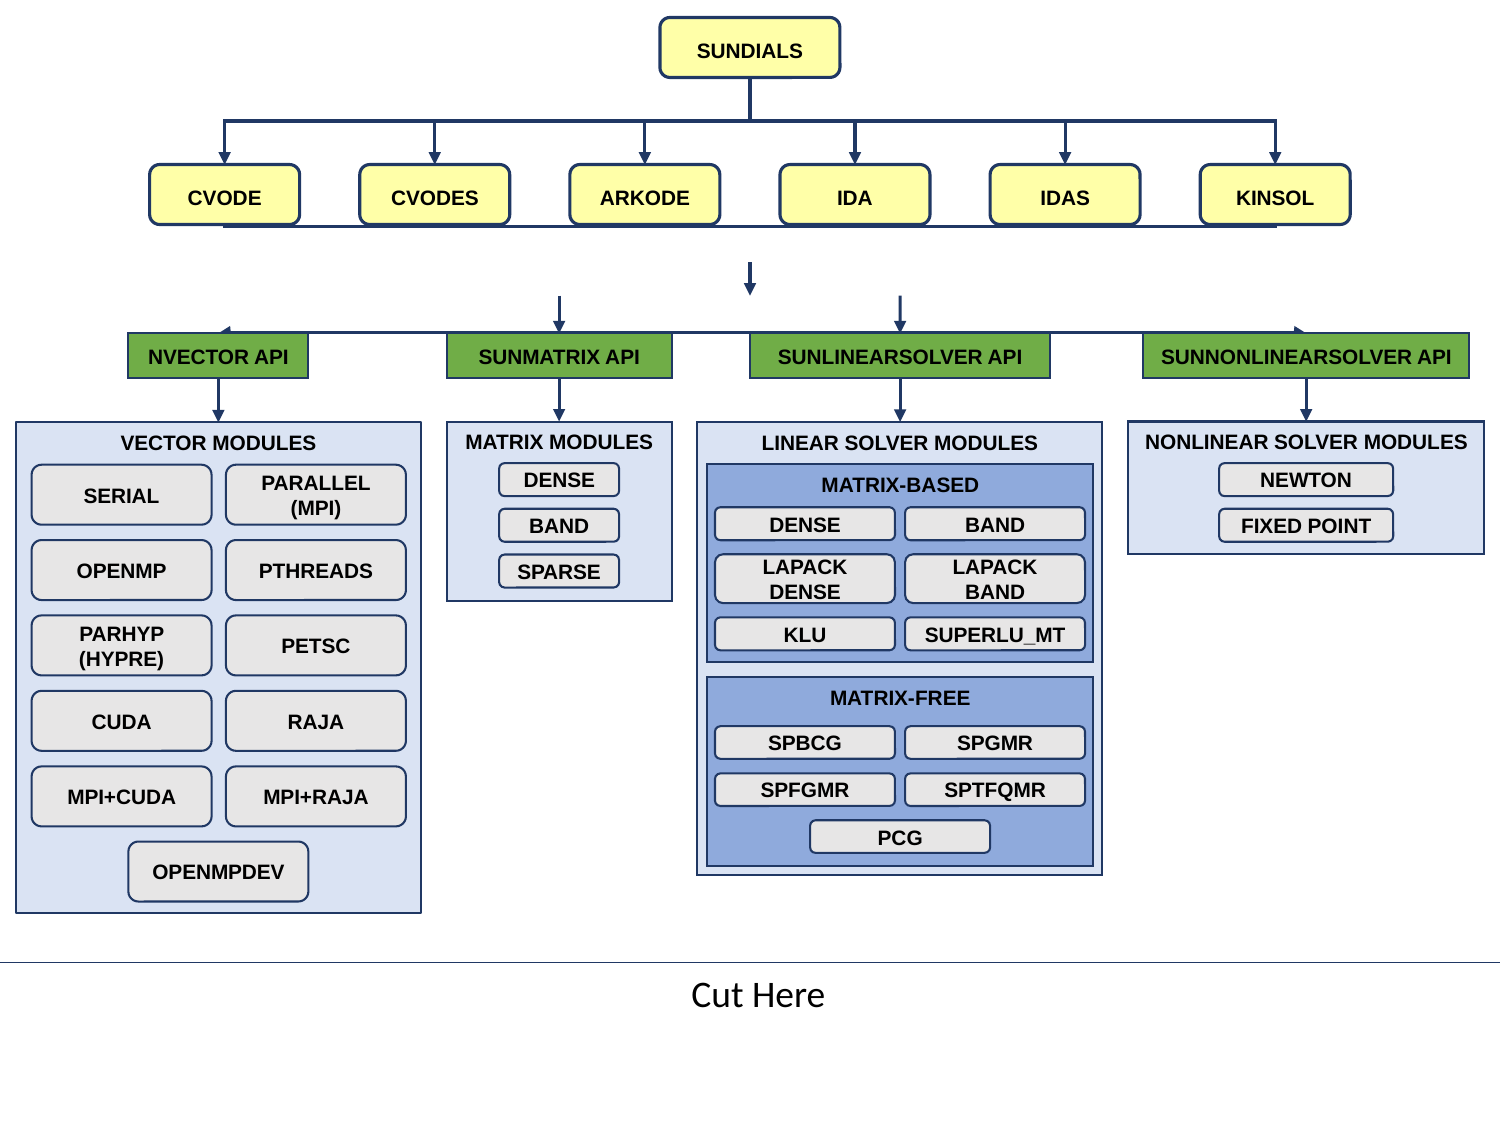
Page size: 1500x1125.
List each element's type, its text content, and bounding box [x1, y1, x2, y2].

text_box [697, 333, 1103, 875]
text_box Cut Here [574, 963, 942, 1023]
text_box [1128, 333, 1485, 555]
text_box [765, 17, 1351, 225]
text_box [749, 0, 753, 119]
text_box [749, 119, 753, 330]
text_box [149, 17, 749, 225]
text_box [446, 333, 672, 602]
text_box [753, 17, 762, 225]
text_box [15, 333, 421, 913]
